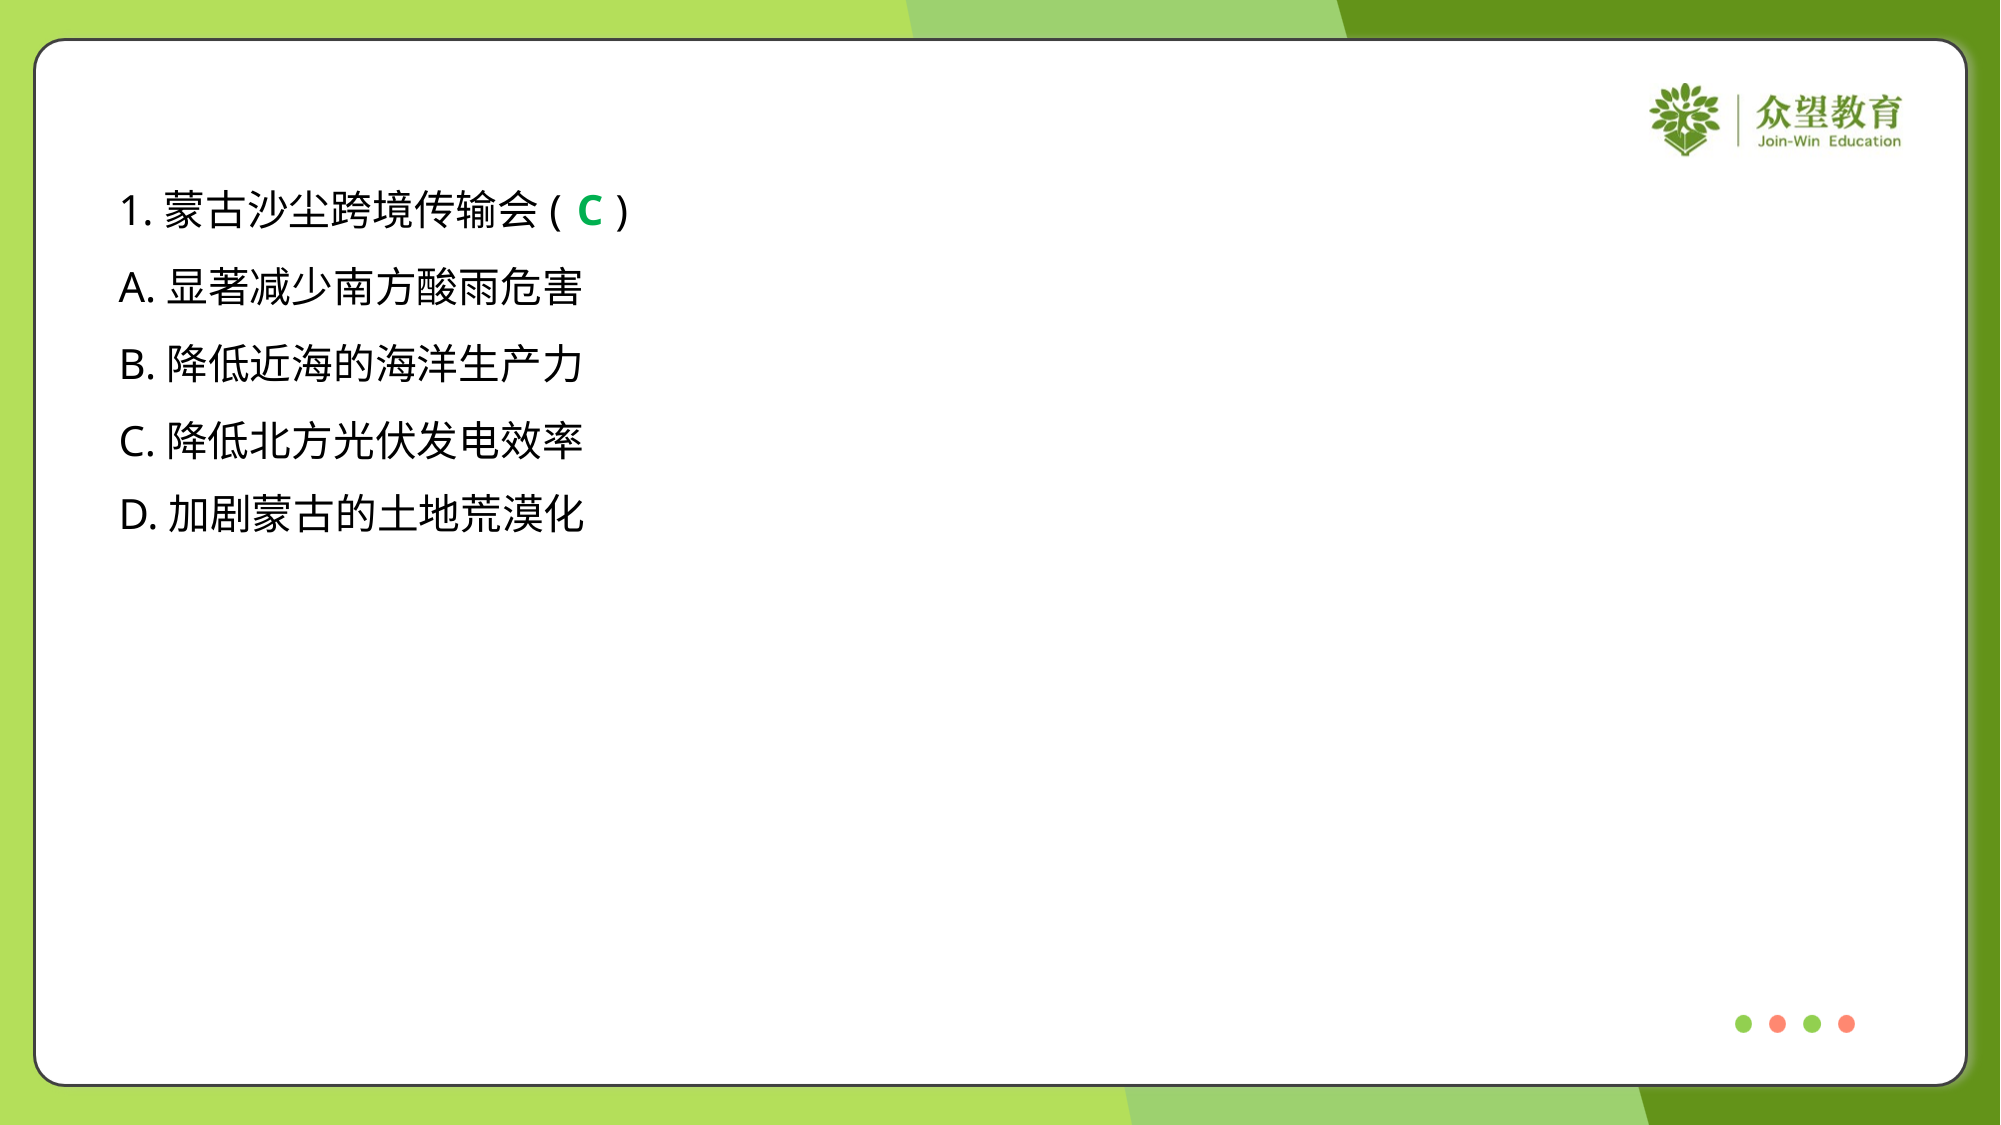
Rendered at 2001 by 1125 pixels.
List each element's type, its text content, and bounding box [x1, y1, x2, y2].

picture [0, 0, 2000, 1125]
text_box 1.蒙古沙尘跨境传输会( ) [620, 158, 1883, 226]
text_box A.显著减少南方酸雨危害 B.降低近海的海洋生产力 C.降低北方光伏发电效率 D.加剧蒙古的土地荒漠化 [118, 235, 1883, 531]
text_box C [560, 158, 620, 226]
text_box 1.蒙古沙尘跨境传输会( ) [118, 158, 560, 226]
